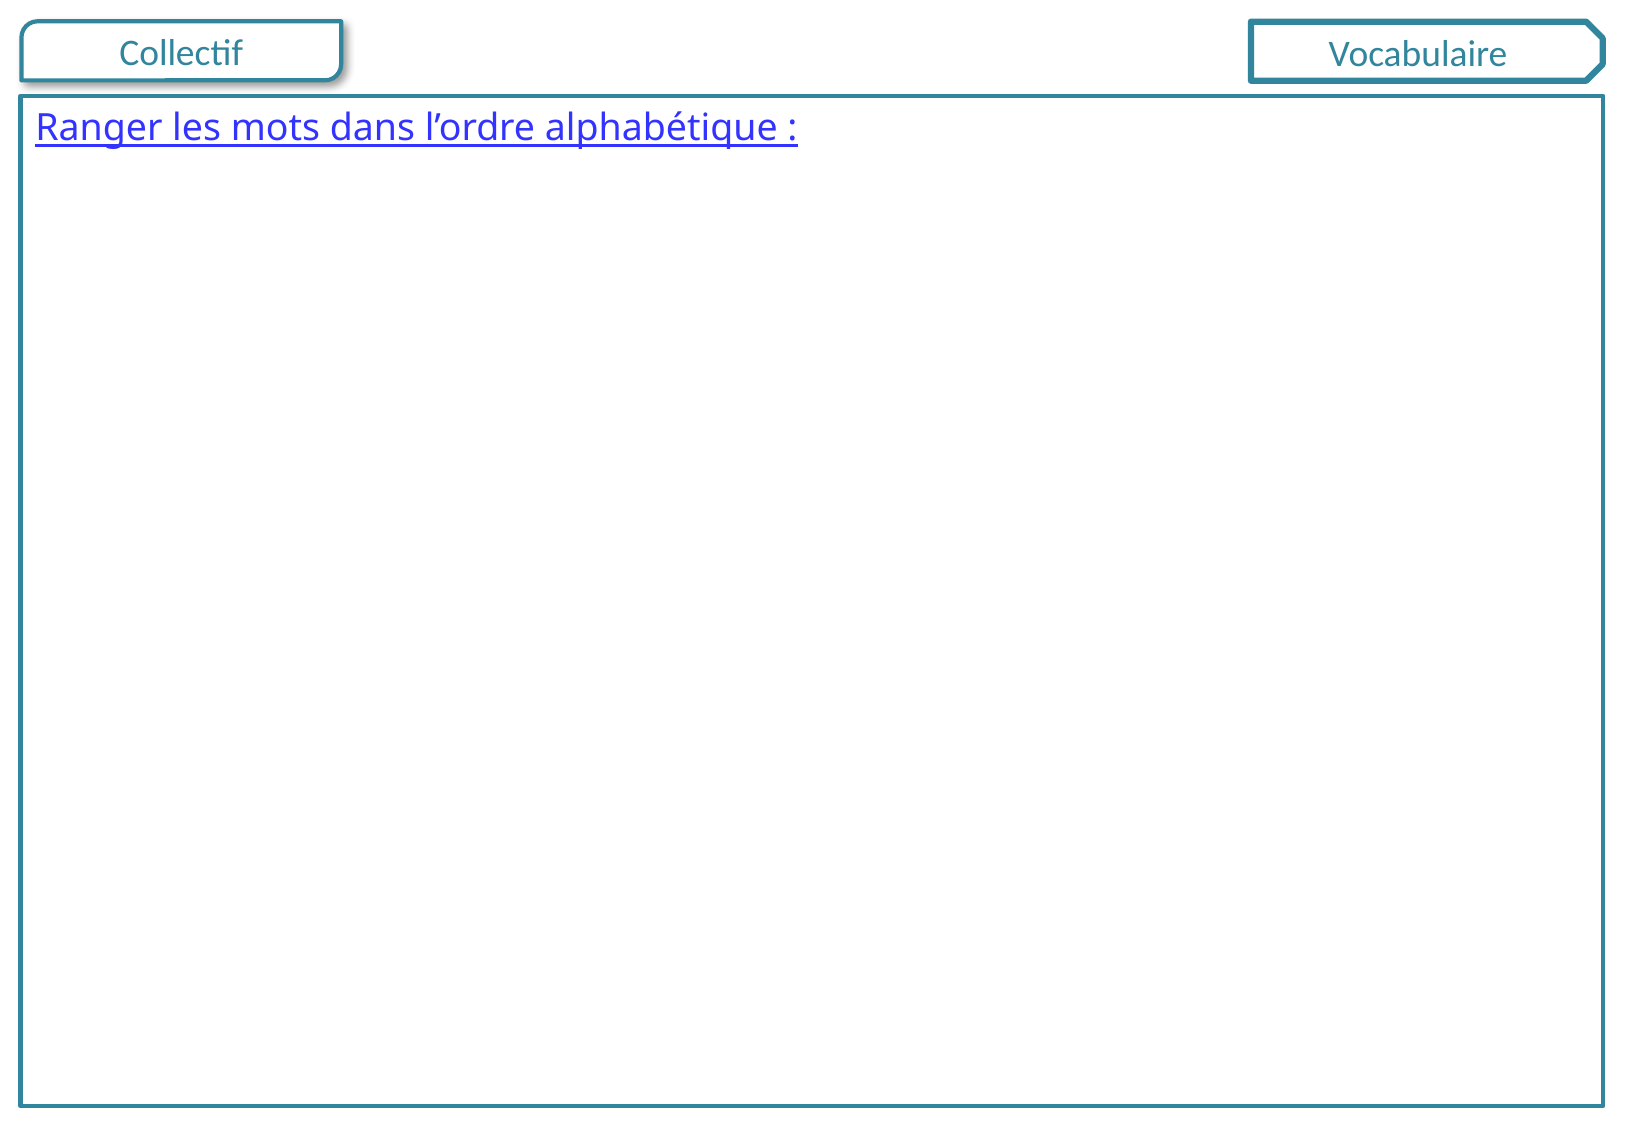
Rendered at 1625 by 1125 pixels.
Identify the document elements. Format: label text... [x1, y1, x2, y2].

list Ranger les mots dans l’ordre alphabétique : [18, 94, 1605, 1108]
list Vocabulaire [1251, 21, 1585, 81]
